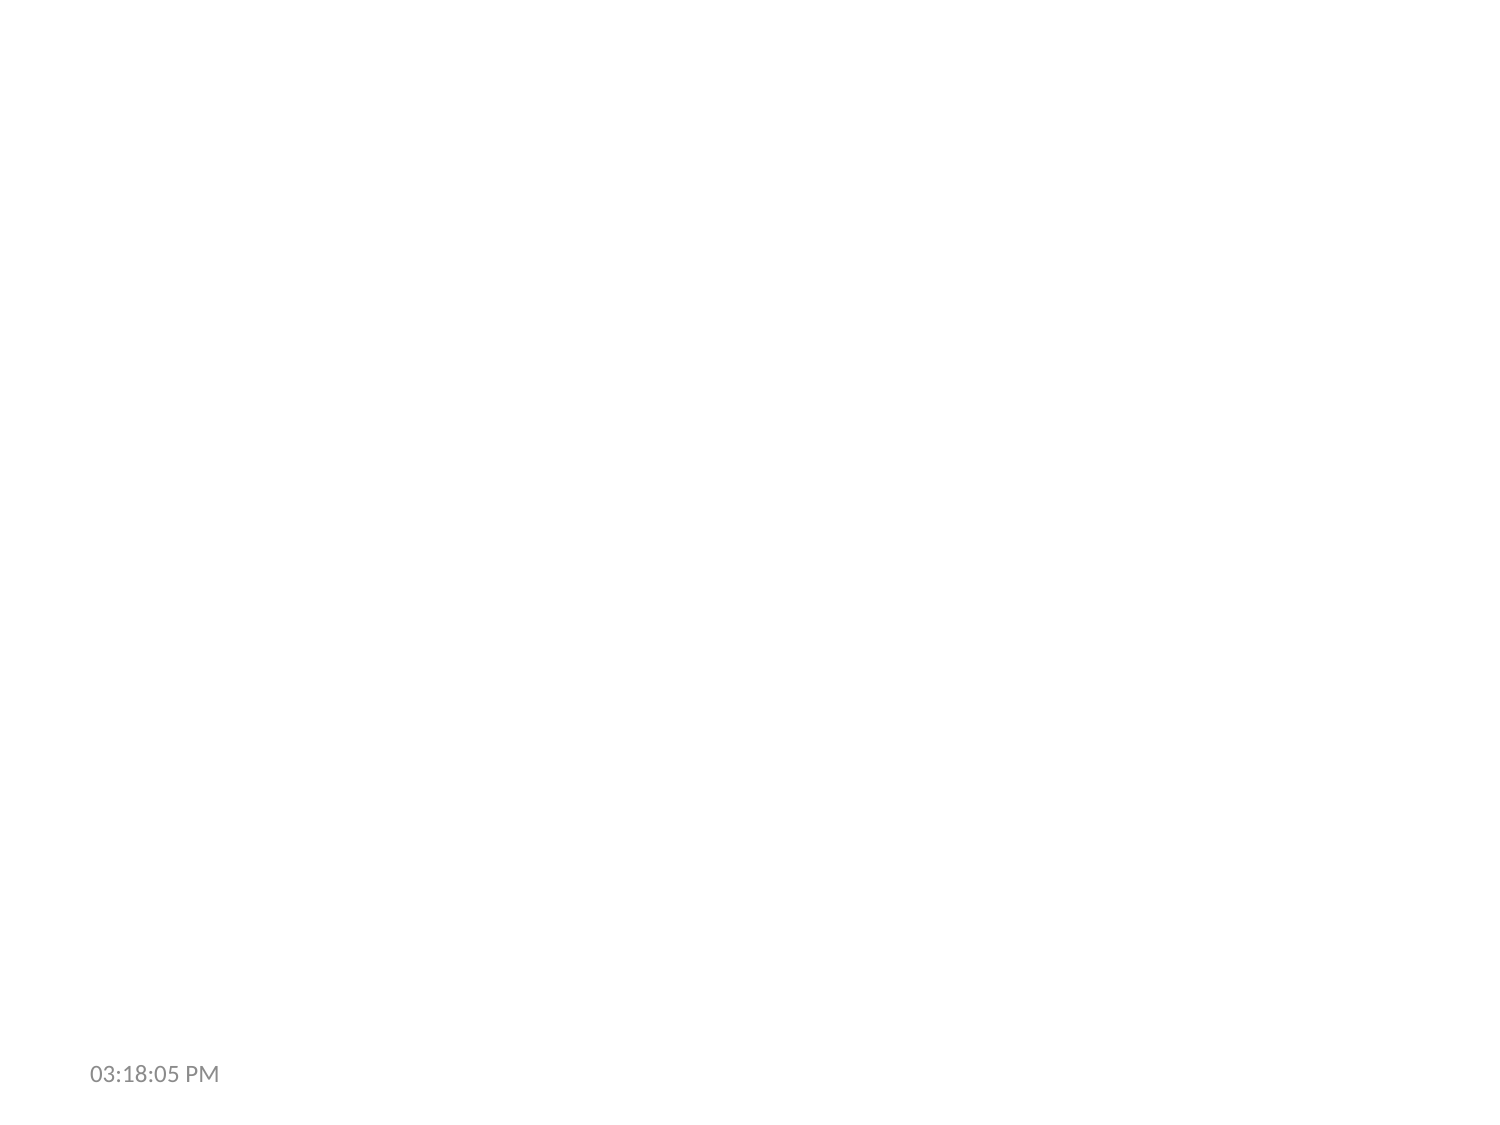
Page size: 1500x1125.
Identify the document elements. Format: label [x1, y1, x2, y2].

slide_number [75, 1042, 425, 1103]
